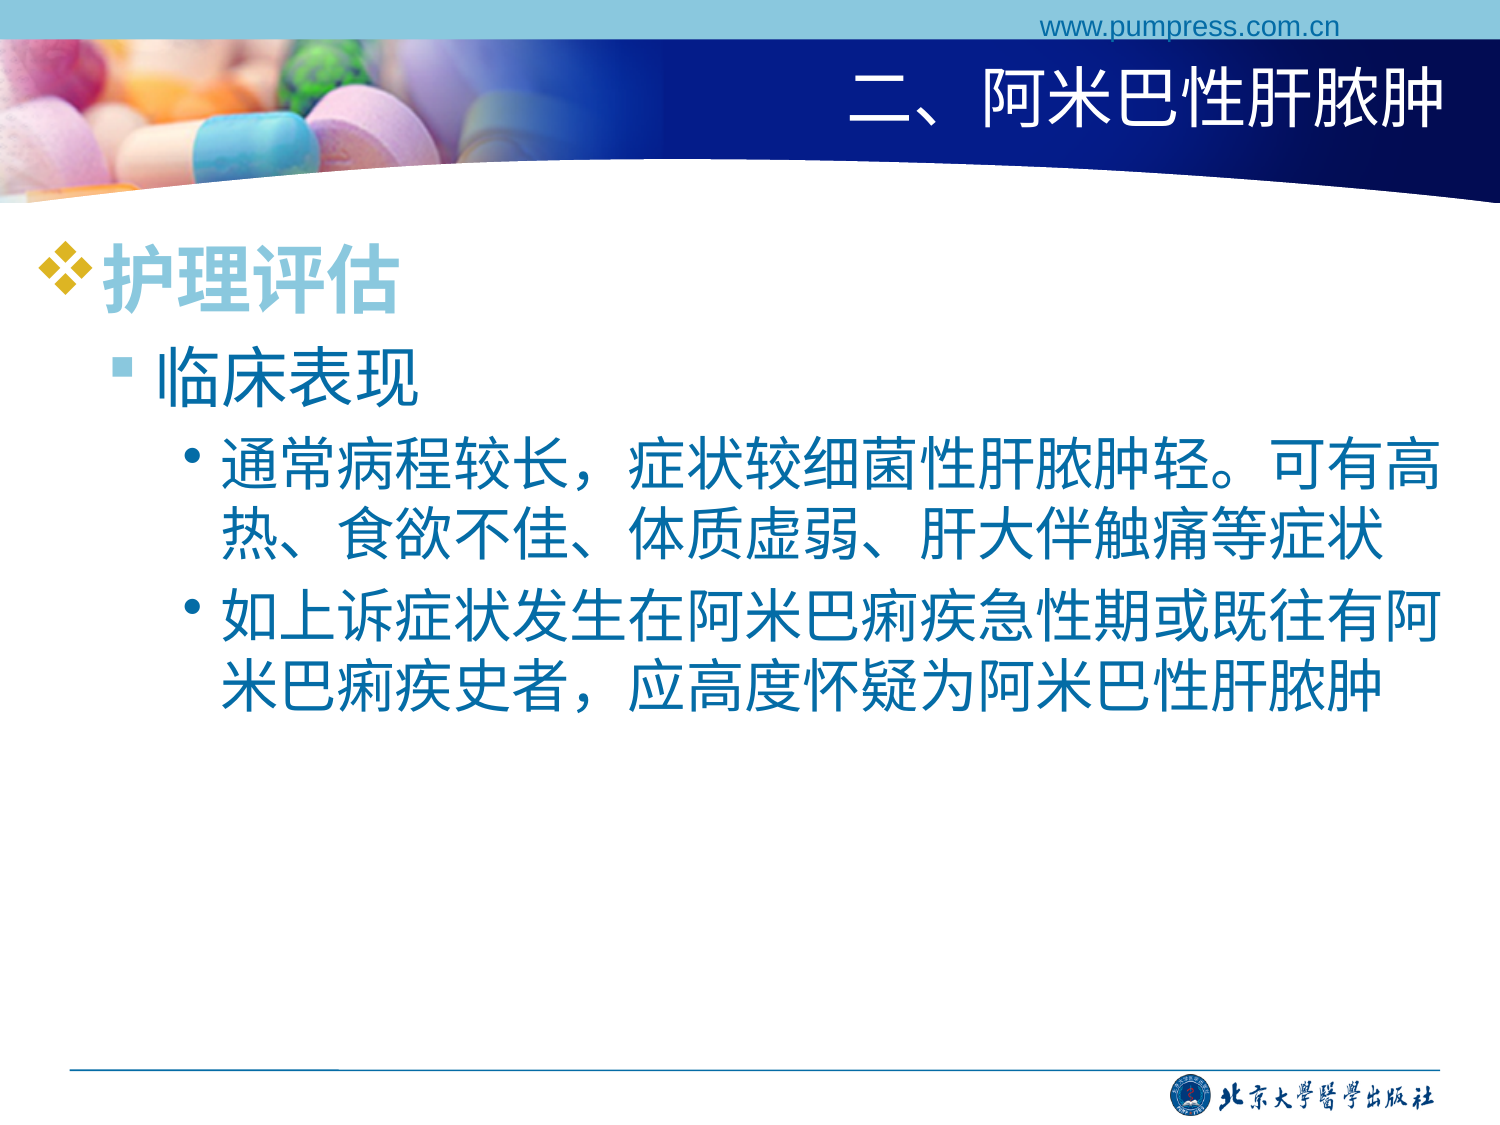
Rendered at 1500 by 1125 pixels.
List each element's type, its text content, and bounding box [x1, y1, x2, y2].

title 二、阿米巴性肝脓肿 [137, 49, 1463, 143]
picture [0, 40, 1500, 203]
list 护理评估 临床表现 通常病程较长，症状较细菌性肝脓肿轻。可有高热、食欲不佳、体质虚弱、肝大伴触痛等症状 如上诉症状发生在阿米巴痢疾急性期或既往有阿米巴痢疾史者，应高度怀疑为阿米巴性肝脓肿 [17, 224, 1463, 1026]
picture [1170, 1074, 1436, 1118]
slide_number www.pumpress.com.cn [1025, 0, 1463, 38]
